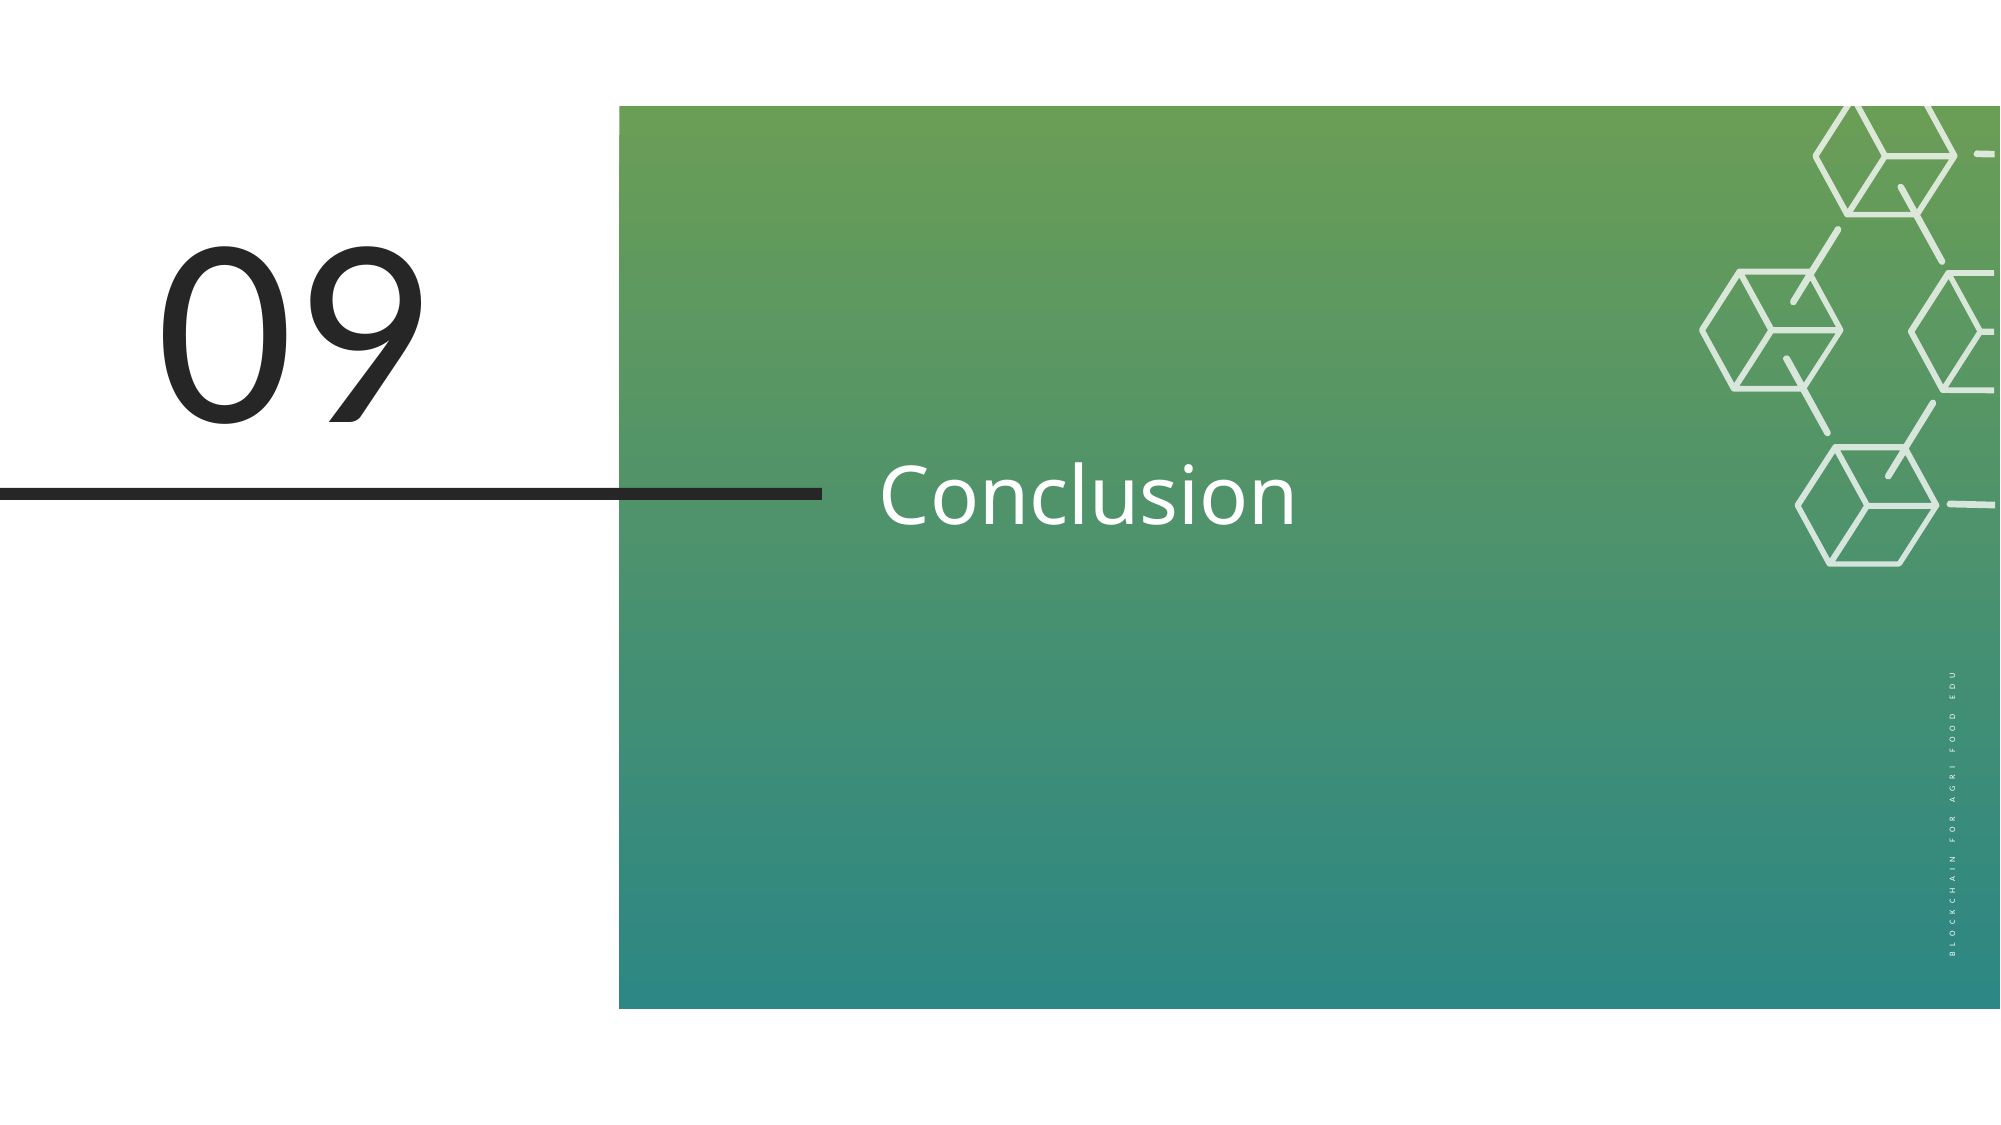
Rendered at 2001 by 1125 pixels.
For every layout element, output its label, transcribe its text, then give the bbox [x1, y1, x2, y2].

list Conclusion [864, 446, 1709, 899]
list 09 [141, 180, 481, 277]
